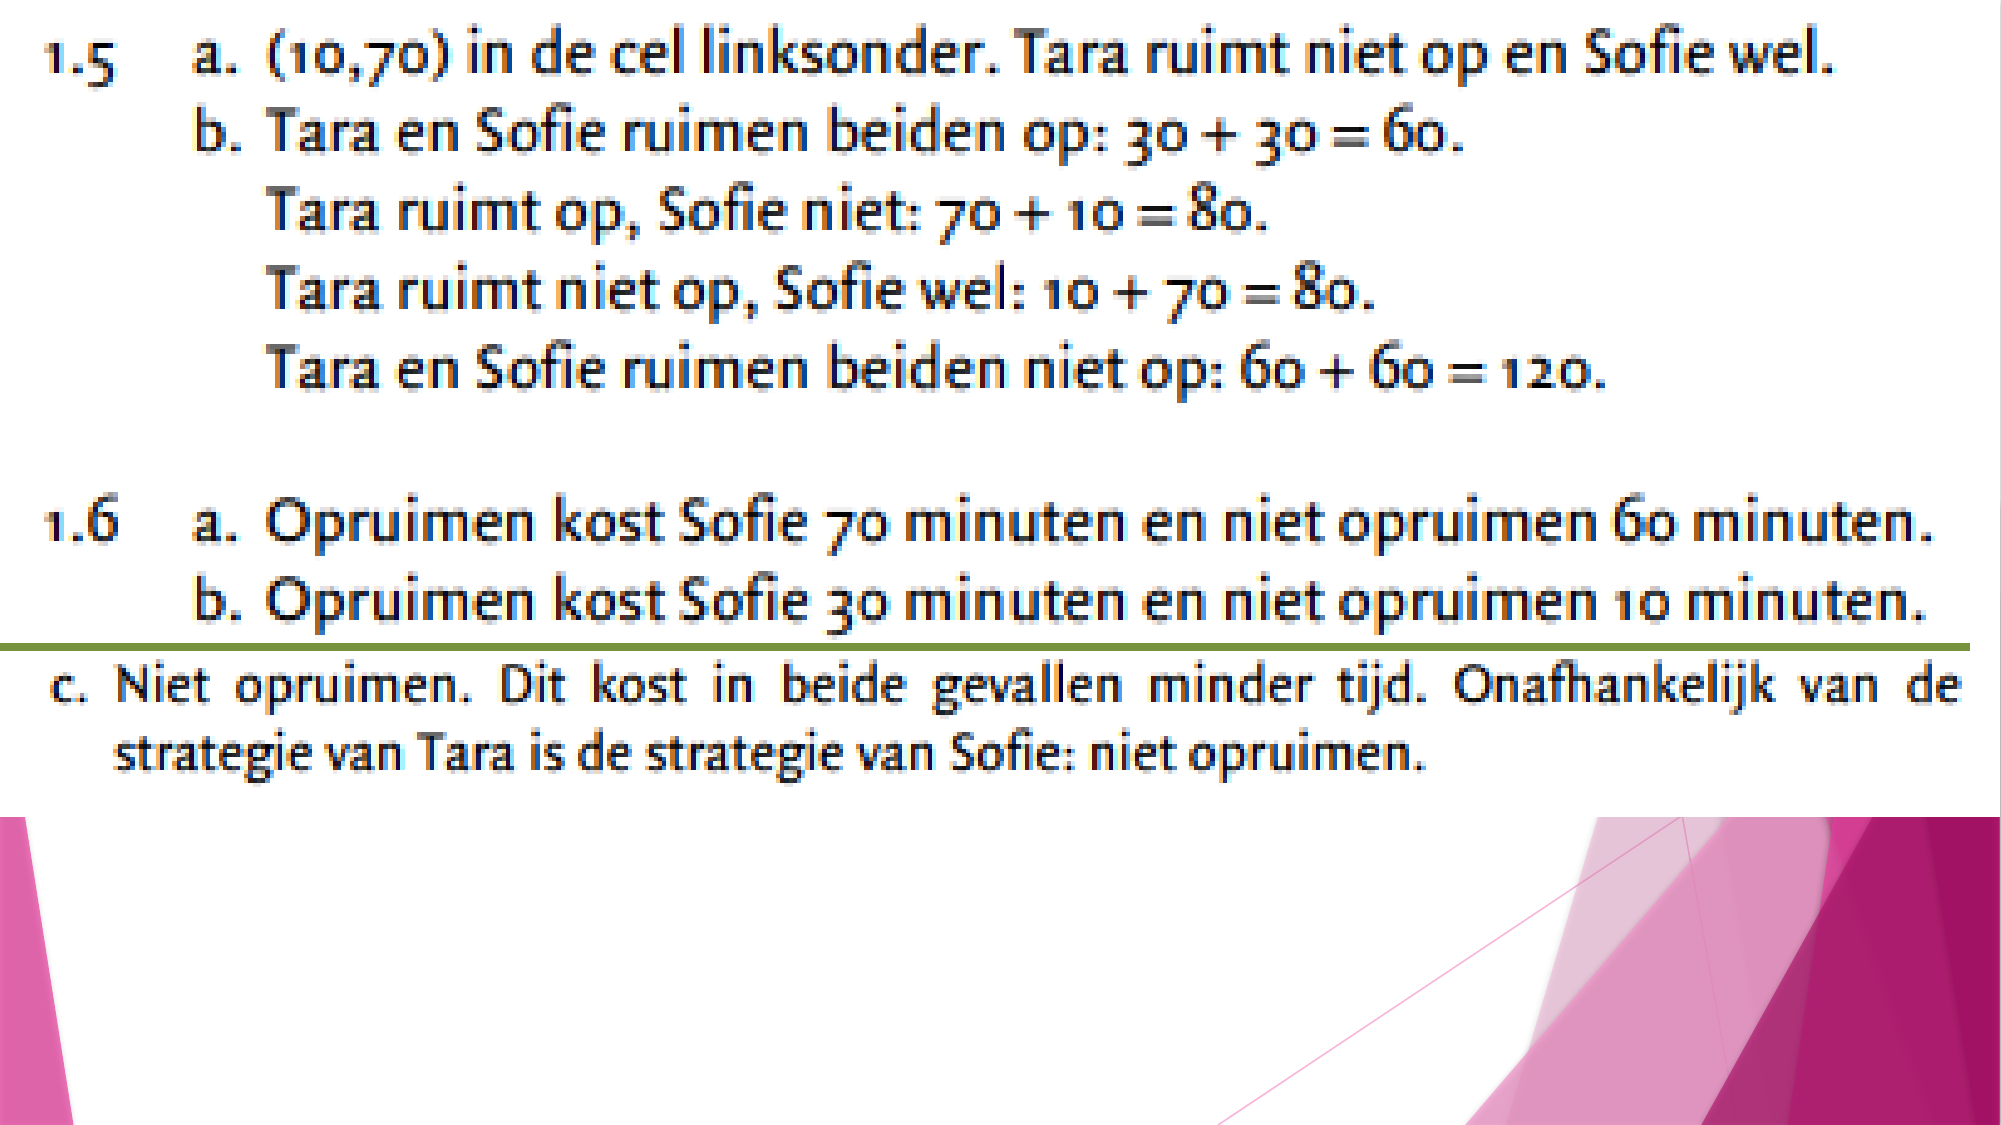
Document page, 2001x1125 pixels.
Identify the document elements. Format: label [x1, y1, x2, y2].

picture [0, 0, 2000, 818]
